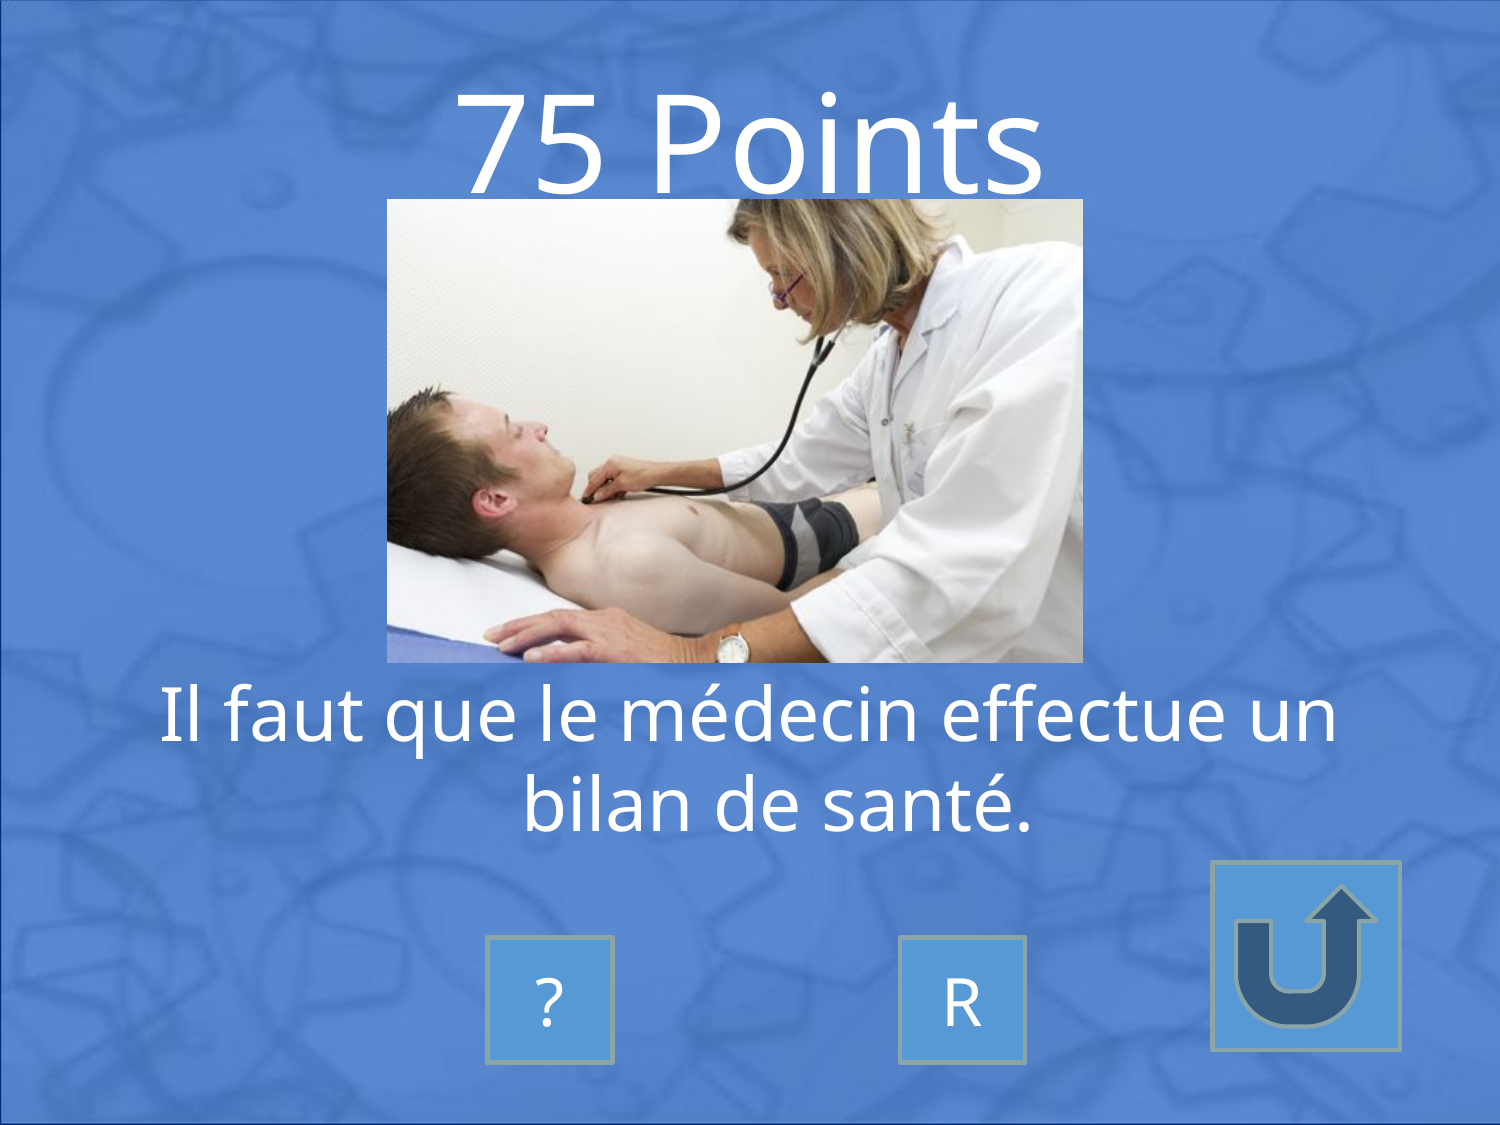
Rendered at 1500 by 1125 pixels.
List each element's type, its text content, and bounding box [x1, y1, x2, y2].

title 75 Points [74, 44, 1426, 174]
text_box ? [485, 935, 615, 1065]
picture [0, 0, 1500, 1125]
text_box R [898, 935, 1027, 1065]
text_box [1210, 860, 1402, 1052]
list Il faut que le médecin effectue un bilan de santé. [74, 174, 1426, 918]
